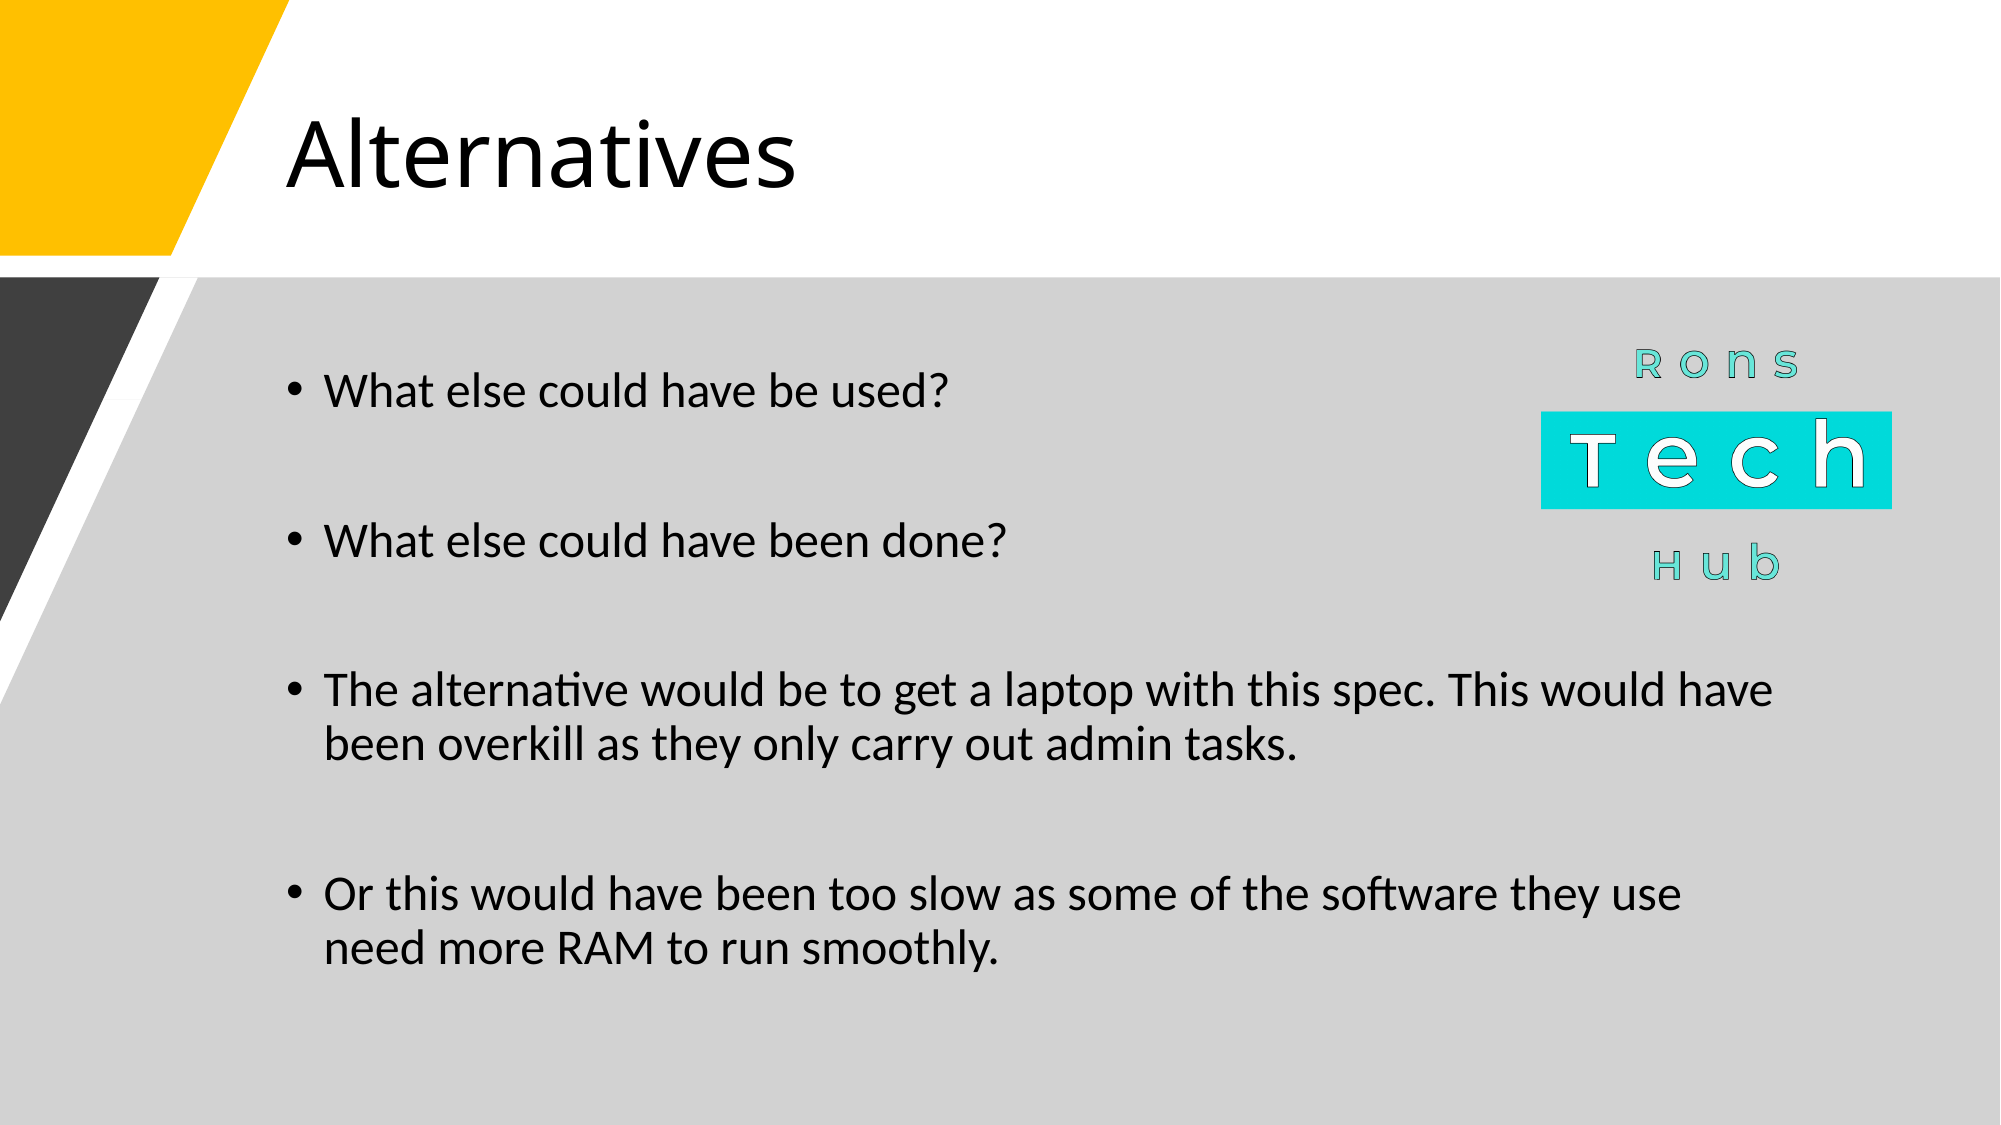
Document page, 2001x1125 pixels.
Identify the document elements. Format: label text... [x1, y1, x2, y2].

text_box [0, 0, 291, 257]
text_box [0, 276, 2000, 1125]
picture [1541, 281, 1892, 639]
list What else could have be used? What else could have been done? The alternative would be to get a laptop with this spec. This would have been overkill as they only carry out admin tasks. Or this would have been too slow as some of the software they use need more RAM to run smoothly. [271, 356, 1808, 1020]
title Alternatives [271, 60, 1808, 255]
text_box [0, 276, 162, 622]
